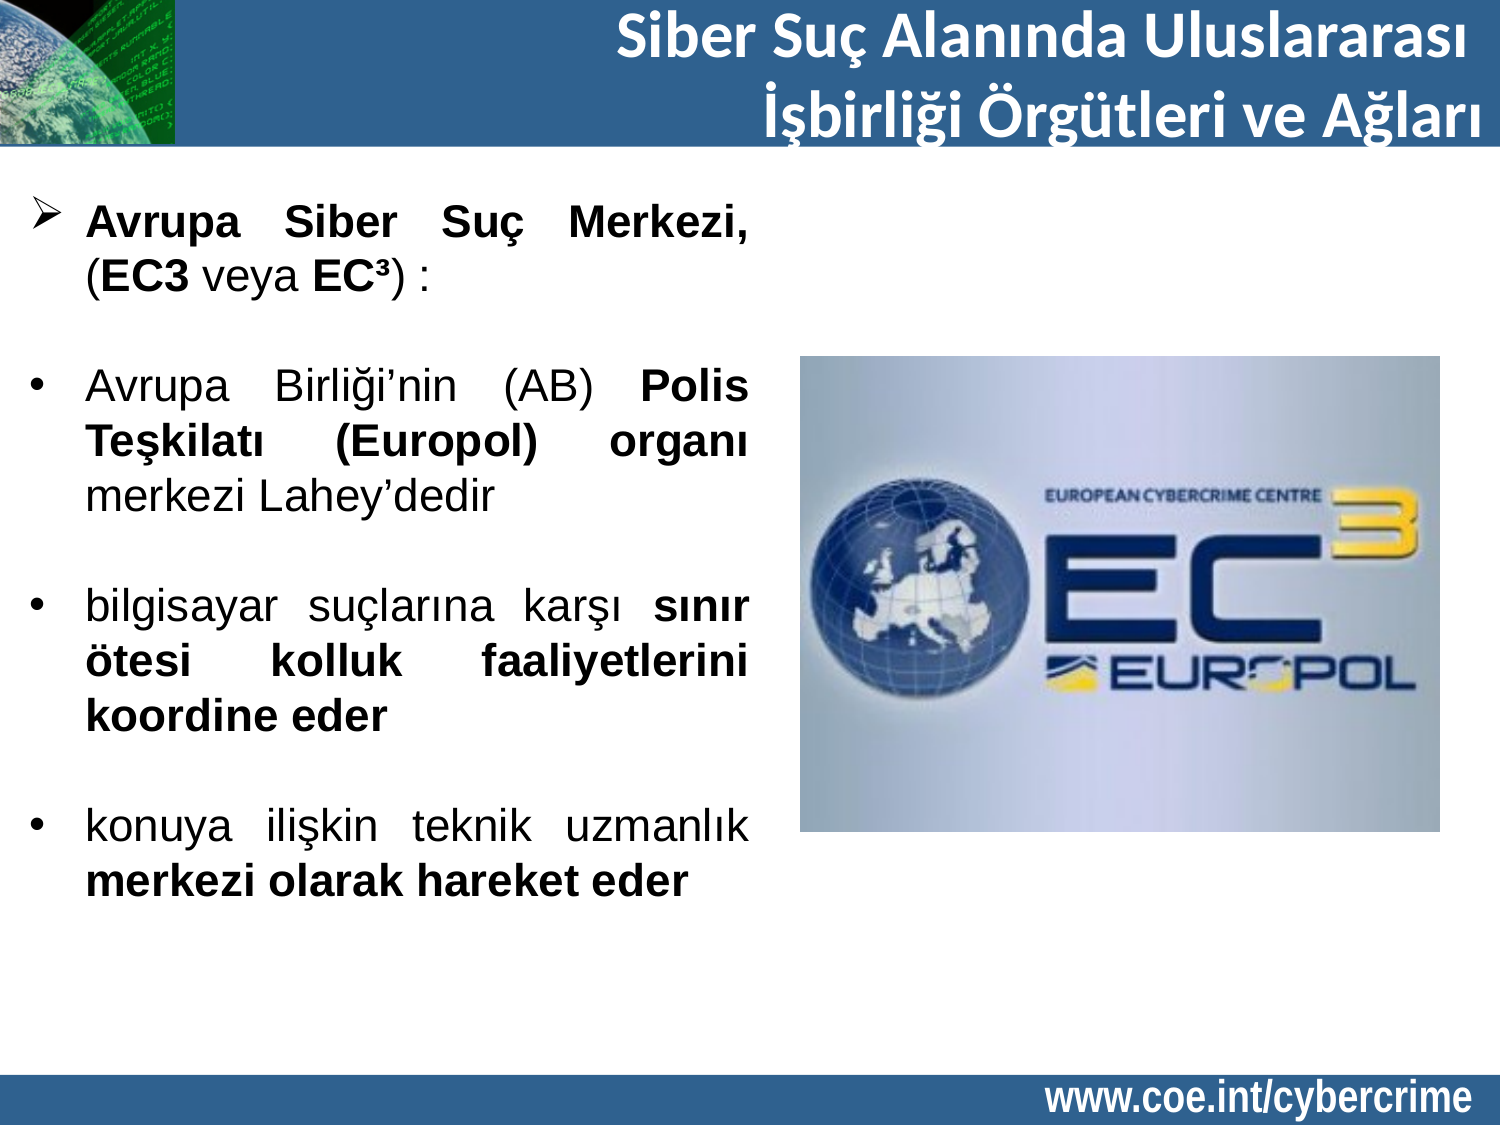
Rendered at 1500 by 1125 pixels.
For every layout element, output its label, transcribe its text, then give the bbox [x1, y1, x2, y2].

picture [0, 0, 175, 144]
text_box Siber Suç Alanında Uluslararası İşbirliği Örgütleri ve Ağları [177, 0, 1500, 149]
picture [800, 356, 1441, 832]
text_box Avrupa Siber Suç Merkezi, (EC3 veya EC³) : Avrupa Birliği’nin (AB) Polis Teşkilatı (Europol) organı merkezi Lahey’dedir bilgisayar suçlarına karşı sınır ötesi kolluk faaliyetlerini koordine eder konuya ilişkin teknik uzmanlık merkezi olarak hareket eder [14, 183, 765, 914]
text_box [0, 1073, 1030, 1125]
text_box www.coe.int/cybercrime [1030, 1059, 1500, 1125]
